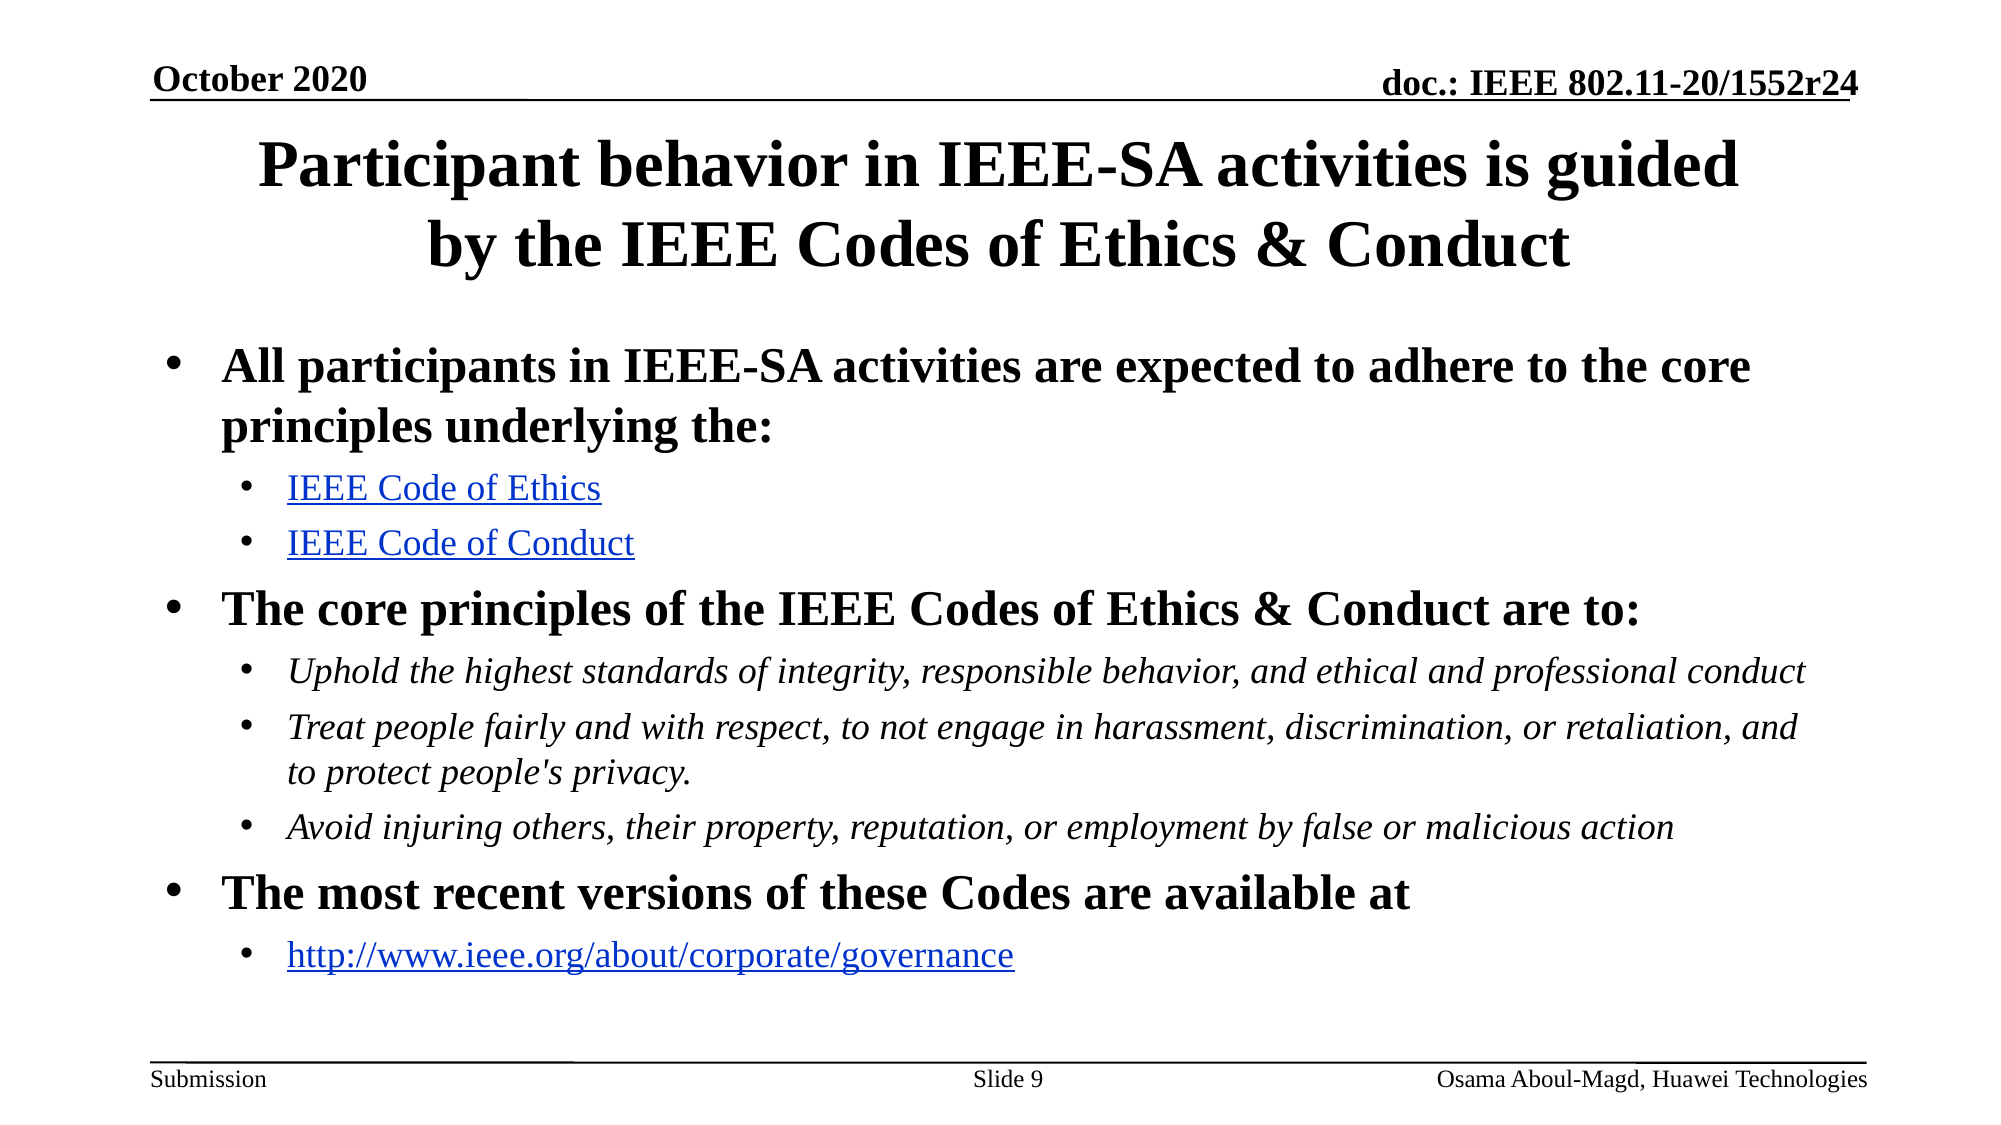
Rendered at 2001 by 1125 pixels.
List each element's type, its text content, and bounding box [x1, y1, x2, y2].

list All participants in IEEE-SA activities are expected to adhere to the core principles underlying the: IEEE Code of Ethics IEEE Code of Conduct The core principles of the IEEE Codes of Ethics & Conduct are to: Uphold the highest standards of integrity, responsible behavior, and ethical and professional conduct Treat people fairly and with respect, to not engage in harassment, discrimination, or retaliation, and to protect people's privacy. Avoid injuring others, their property, reputation, or employment by false or malicious action The most recent versions of these Codes are available at http://www.ieee.org/about/corporate/governance [149, 324, 1850, 1000]
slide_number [152, 54, 563, 100]
title Participant behavior in IEEE-SA activities is guided by the IEEE Codes of Ethics & Conduct [149, 112, 1850, 288]
slide_number Slide 9 [950, 1061, 1067, 1123]
footer Osama Aboul-Magd, Huawei Technologies [1171, 1061, 1869, 1093]
